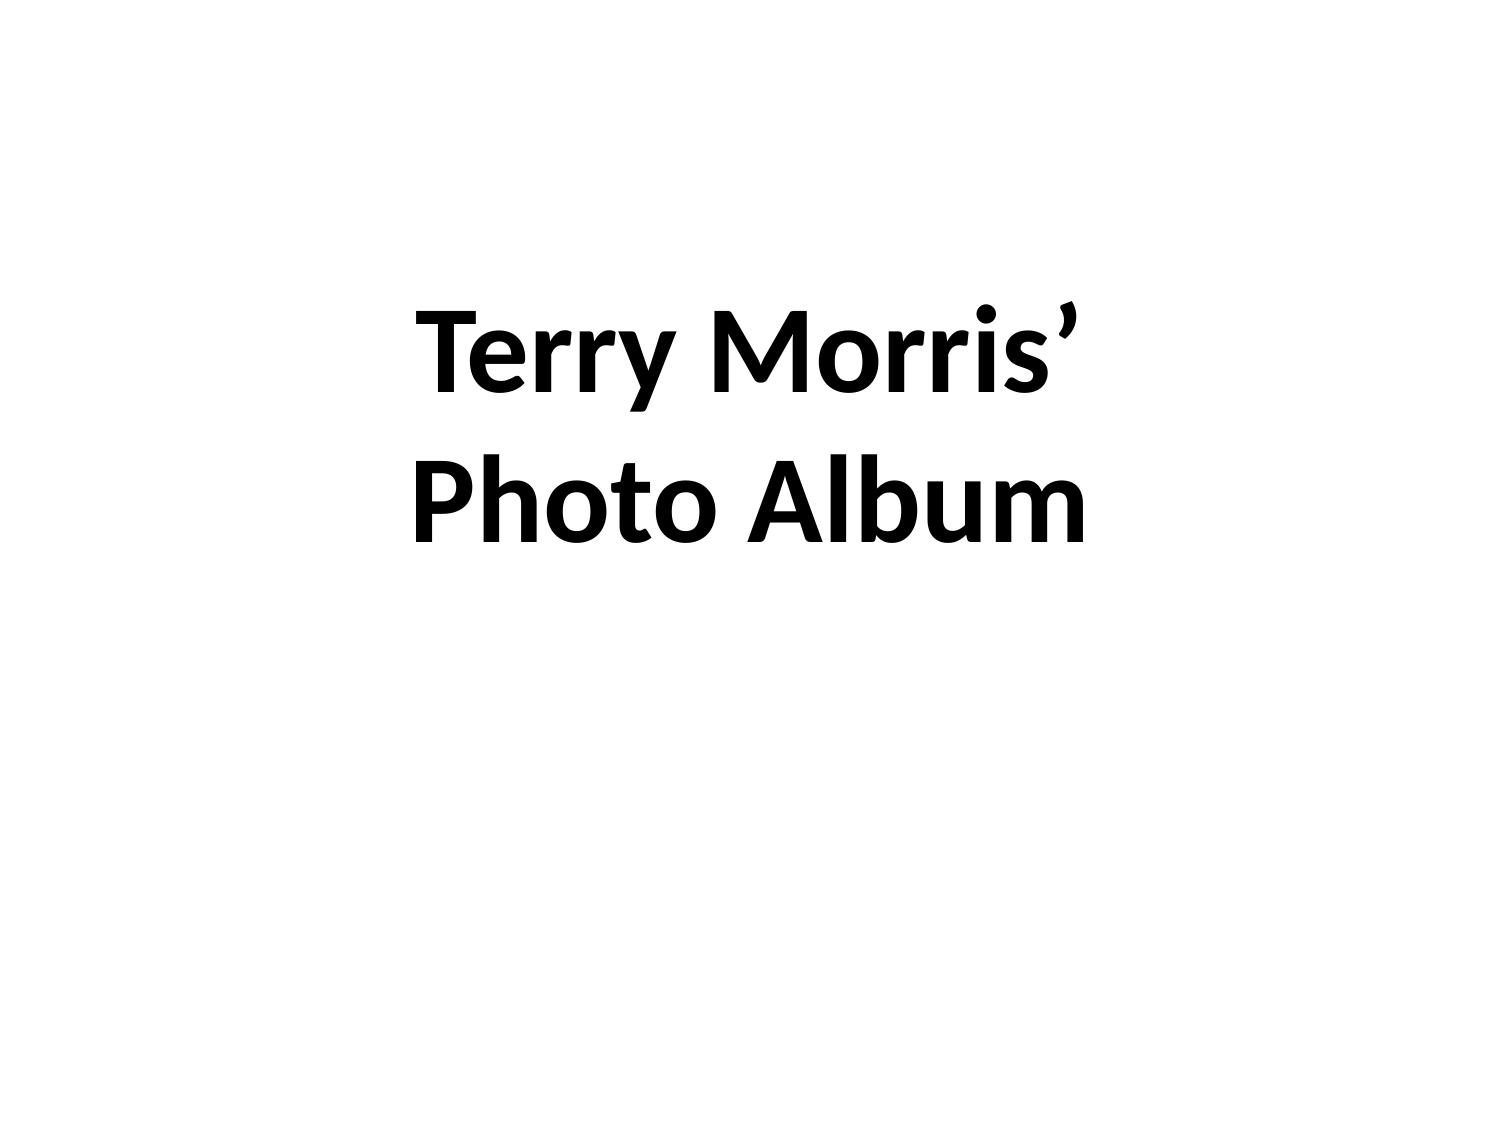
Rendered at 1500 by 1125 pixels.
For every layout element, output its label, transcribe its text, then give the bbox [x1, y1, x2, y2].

title Terry Morris’ Photo Album [112, 243, 1388, 591]
